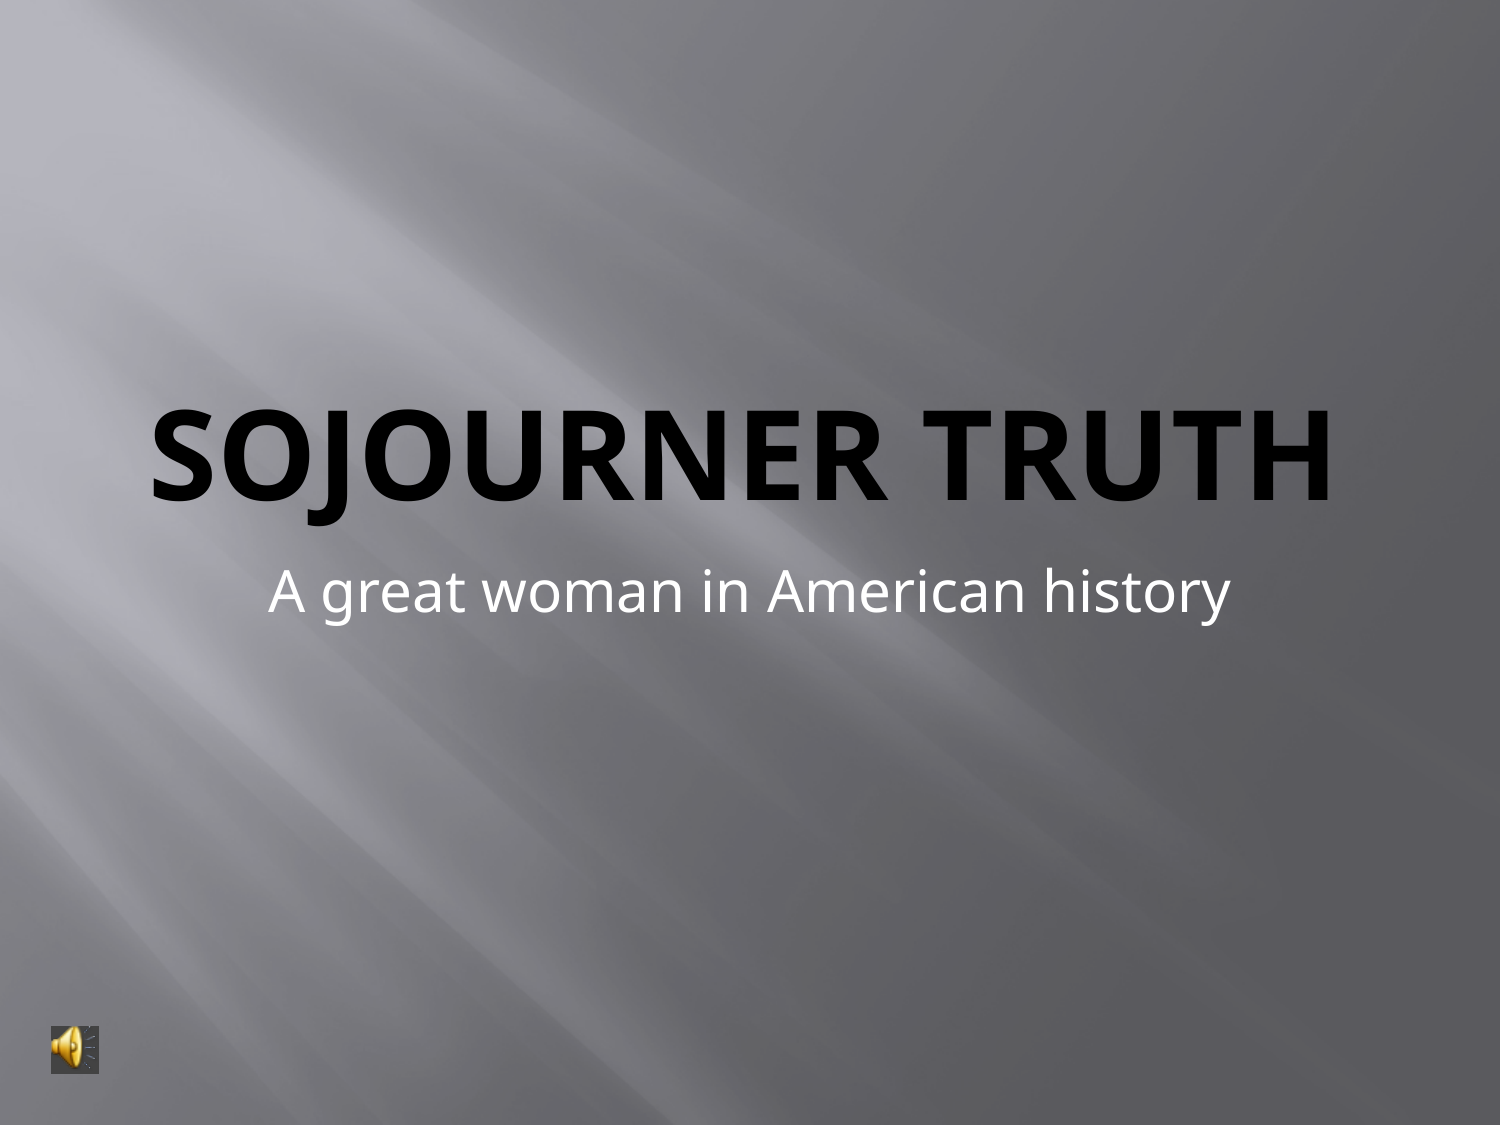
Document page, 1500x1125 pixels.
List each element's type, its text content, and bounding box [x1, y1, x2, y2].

subtitle A great woman in American history [225, 546, 1275, 834]
title Sojourner Truth [69, 224, 1420, 525]
picture [49, 1024, 101, 1076]
